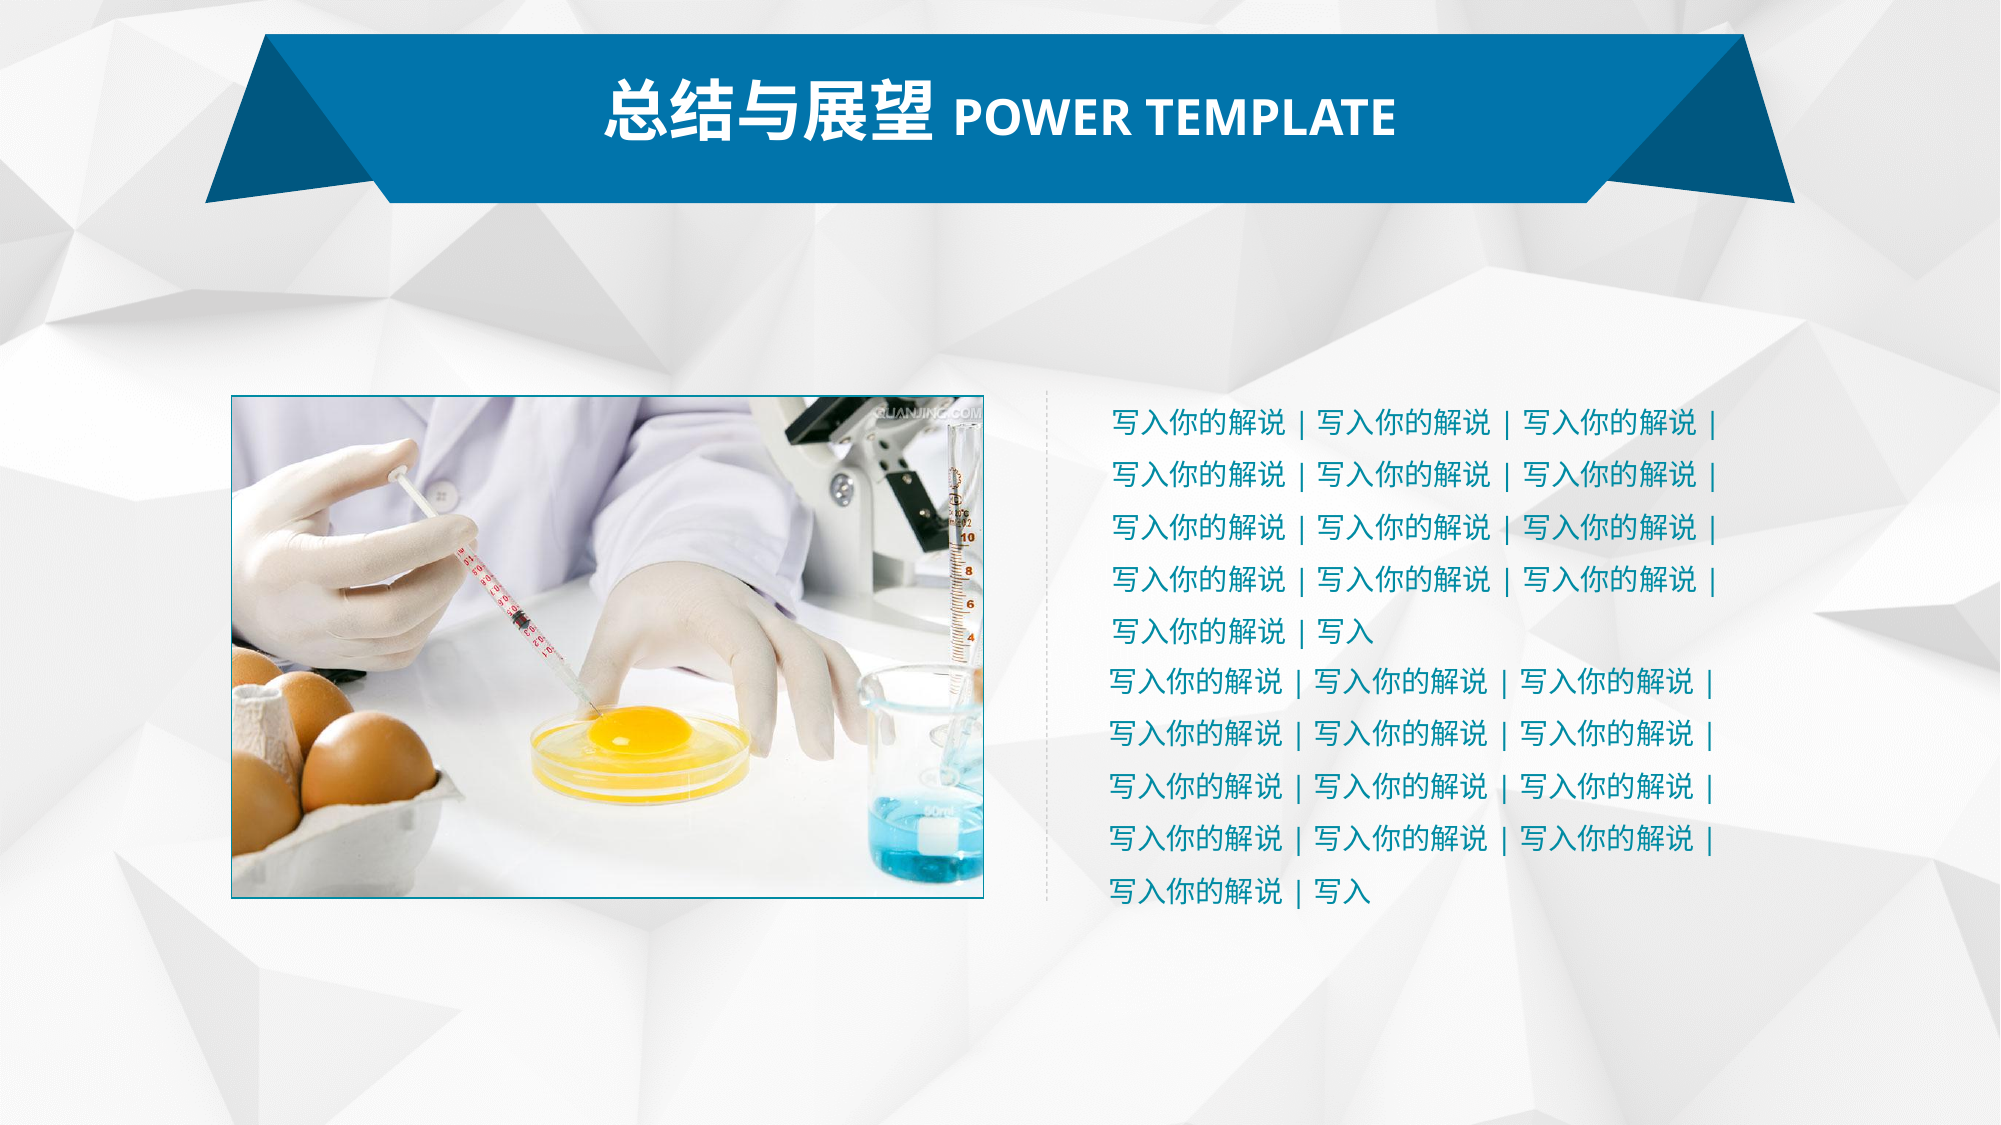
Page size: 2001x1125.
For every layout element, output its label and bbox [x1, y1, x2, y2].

text_box [204, 34, 1796, 204]
picture [0, 0, 2001, 1125]
